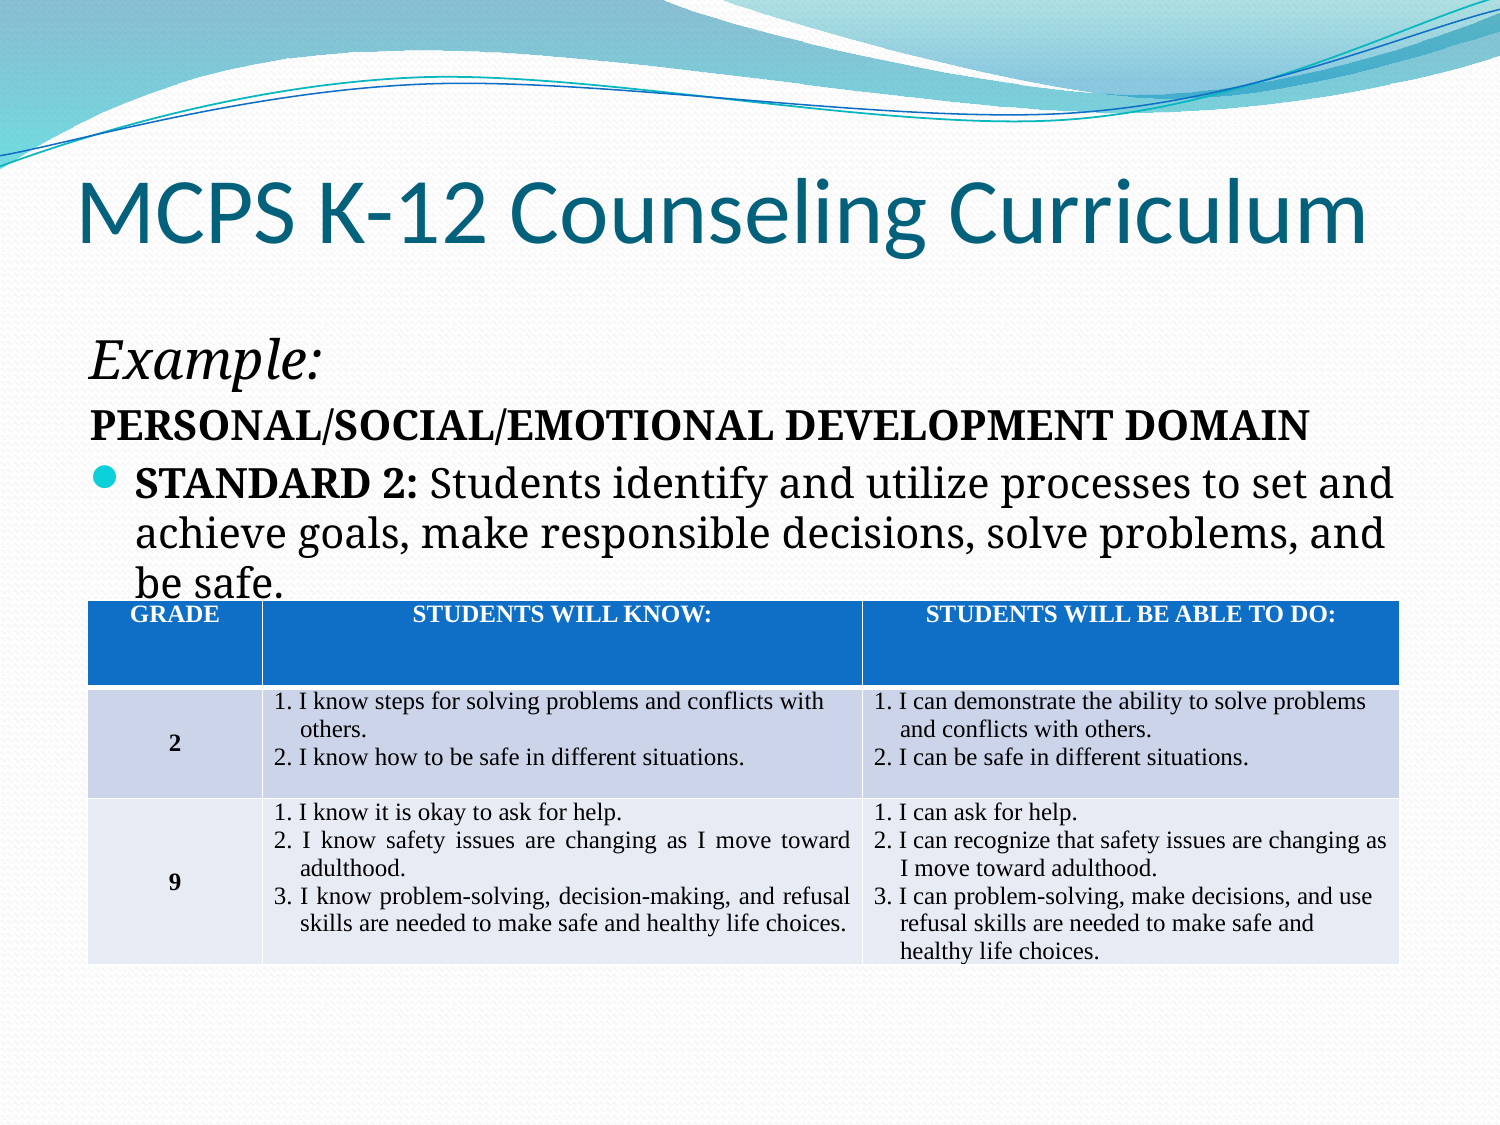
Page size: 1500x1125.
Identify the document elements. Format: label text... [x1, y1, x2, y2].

table_header GRADE [88, 601, 262, 685]
list Example: PERSONAL/SOCIAL/EMOTIONAL DEVELOPMENT DOMAIN STANDARD 2: Students identify and utilize processes to set and achieve goals, make responsible decisions, solve problems, and be safe. [75, 317, 1425, 1038]
table_cell 1. I know steps for solving problems and conflicts with others. 2. I know how to be safe in different situations. [263, 690, 862, 798]
table_cell 9 [88, 799, 262, 964]
table_cell 1. I can demonstrate the ability to solve problems and conflicts with others. 2. I can be safe in different situations. [863, 690, 1399, 798]
table_cell 1. I can ask for help. 2. I can recognize that safety issues are changing as I move toward adulthood. 3. I can problem-solving, make decisions, and use refusal skills are needed to make safe and healthy life choices. [863, 799, 1399, 964]
table_cell 1. I know it is okay to ask for help. 2. I know safety issues are changing as I move toward adulthood. 3. I know problem-solving, decision-making, and refusal skills are needed to make safe and healthy life choices. [263, 799, 862, 964]
title MCPS K-12 Counseling Curriculum [75, 115, 1425, 263]
table_header STUDENTS WILL BE ABLE TO DO: [863, 601, 1399, 685]
table_cell 2 [88, 690, 262, 798]
table_header STUDENTS WILL KNOW: [263, 601, 862, 685]
